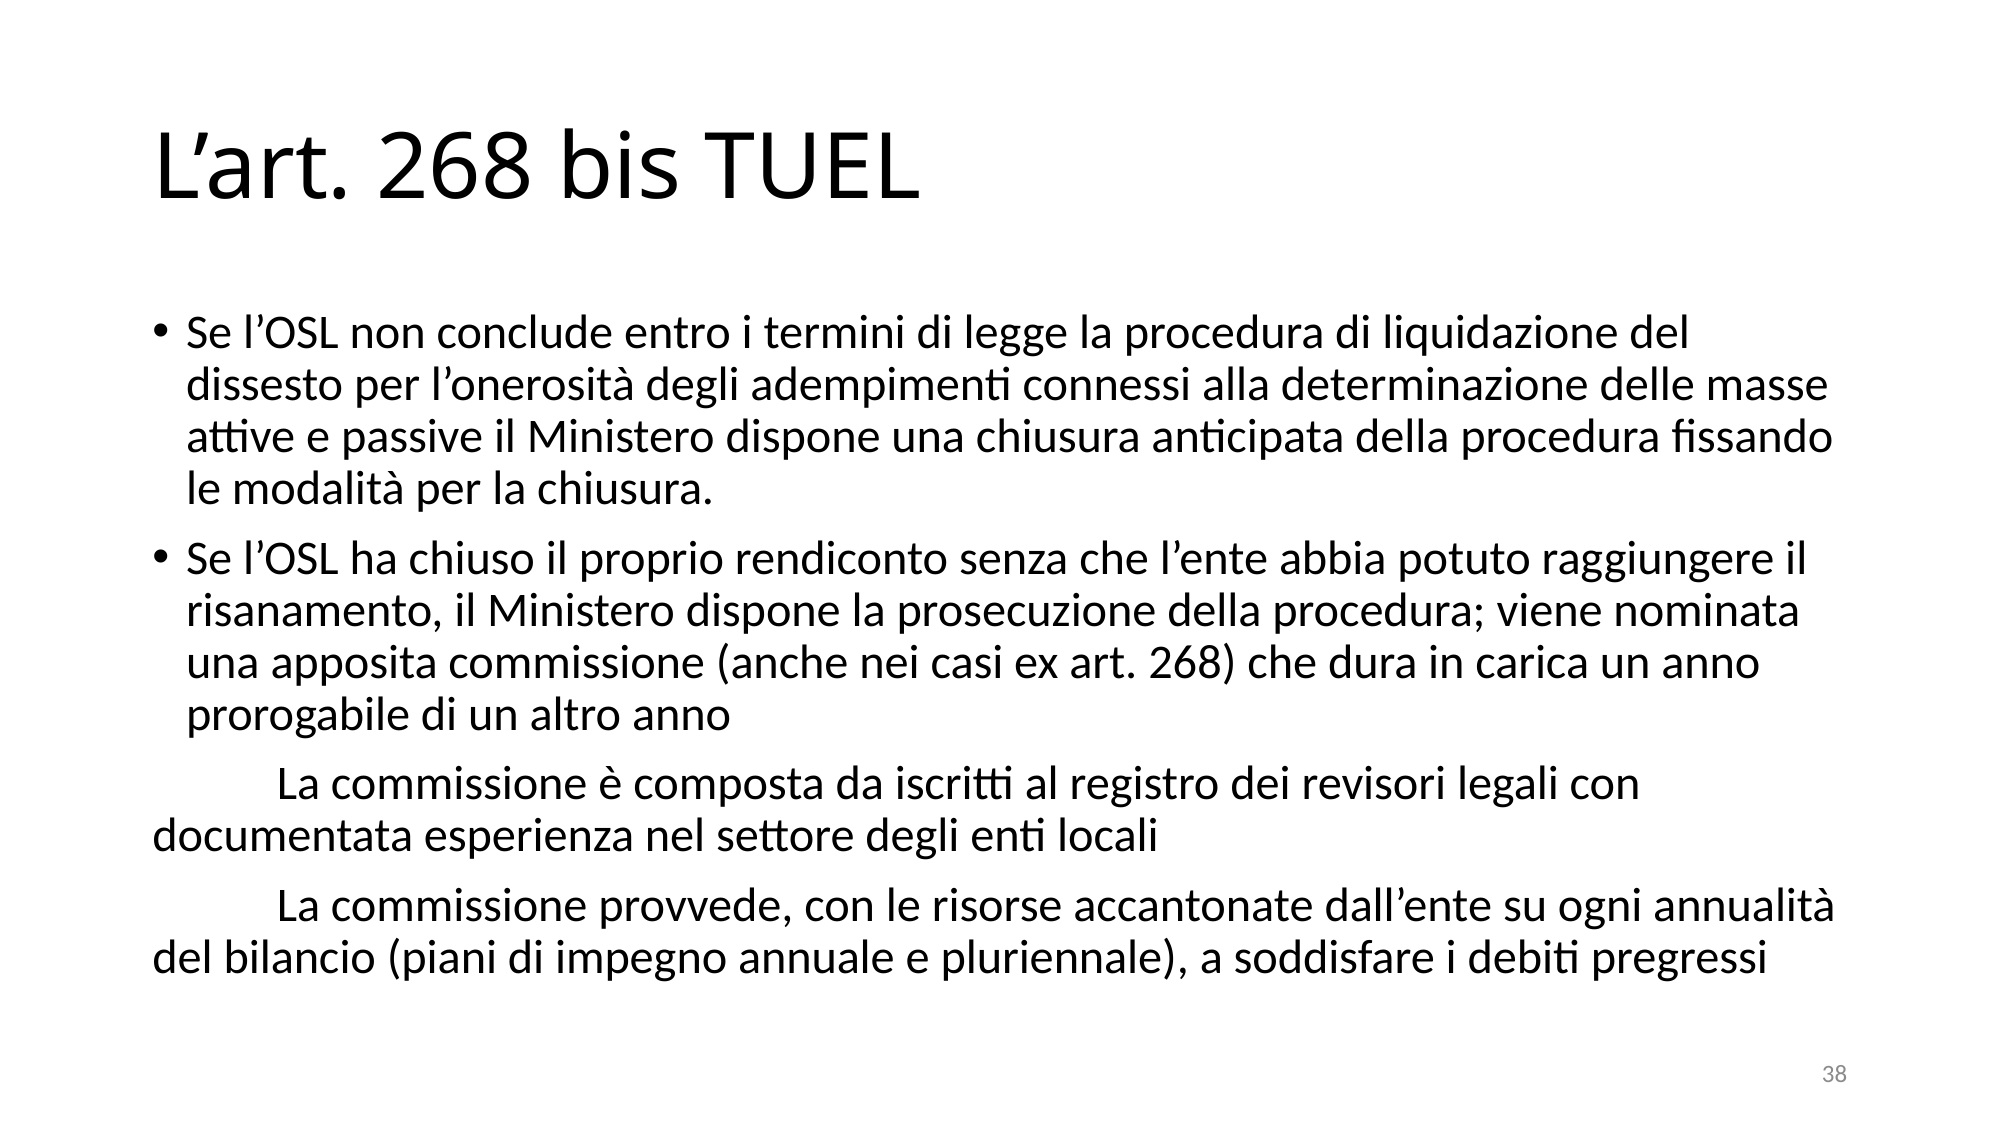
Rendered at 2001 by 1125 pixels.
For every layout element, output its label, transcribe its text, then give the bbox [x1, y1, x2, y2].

slide_number 39 [1412, 1042, 1863, 1103]
title L’art. 268 bis TUEL [137, 59, 1863, 278]
list Se l’OSL non conclude entro i termini di legge la procedura di liquidazione del dissesto per l’onerosità degli adempimenti connessi alla determinazione delle masse attive e passive il Ministero dispone una chiusura anticipata della procedura fissando le modalità per la chiusura. Se l’OSL ha chiuso il proprio rendiconto senza che l’ente abbia potuto raggiungere il risanamento, il Ministero dispone la prosecuzione della procedura; viene nominata una apposita commissione (anche nei casi ex art. 268) che dura in carica un anno prorogabile di un altro anno La commissione è composta da iscritti al registro dei revisori legali con documentata esperienza nel settore degli enti locali La commissione provvede, con le risorse accantonate dall’ente su ogni annualità del bilancio (piani di impegno annuale e pluriennale), a soddisfare i debiti pregressi [137, 299, 1863, 1014]
